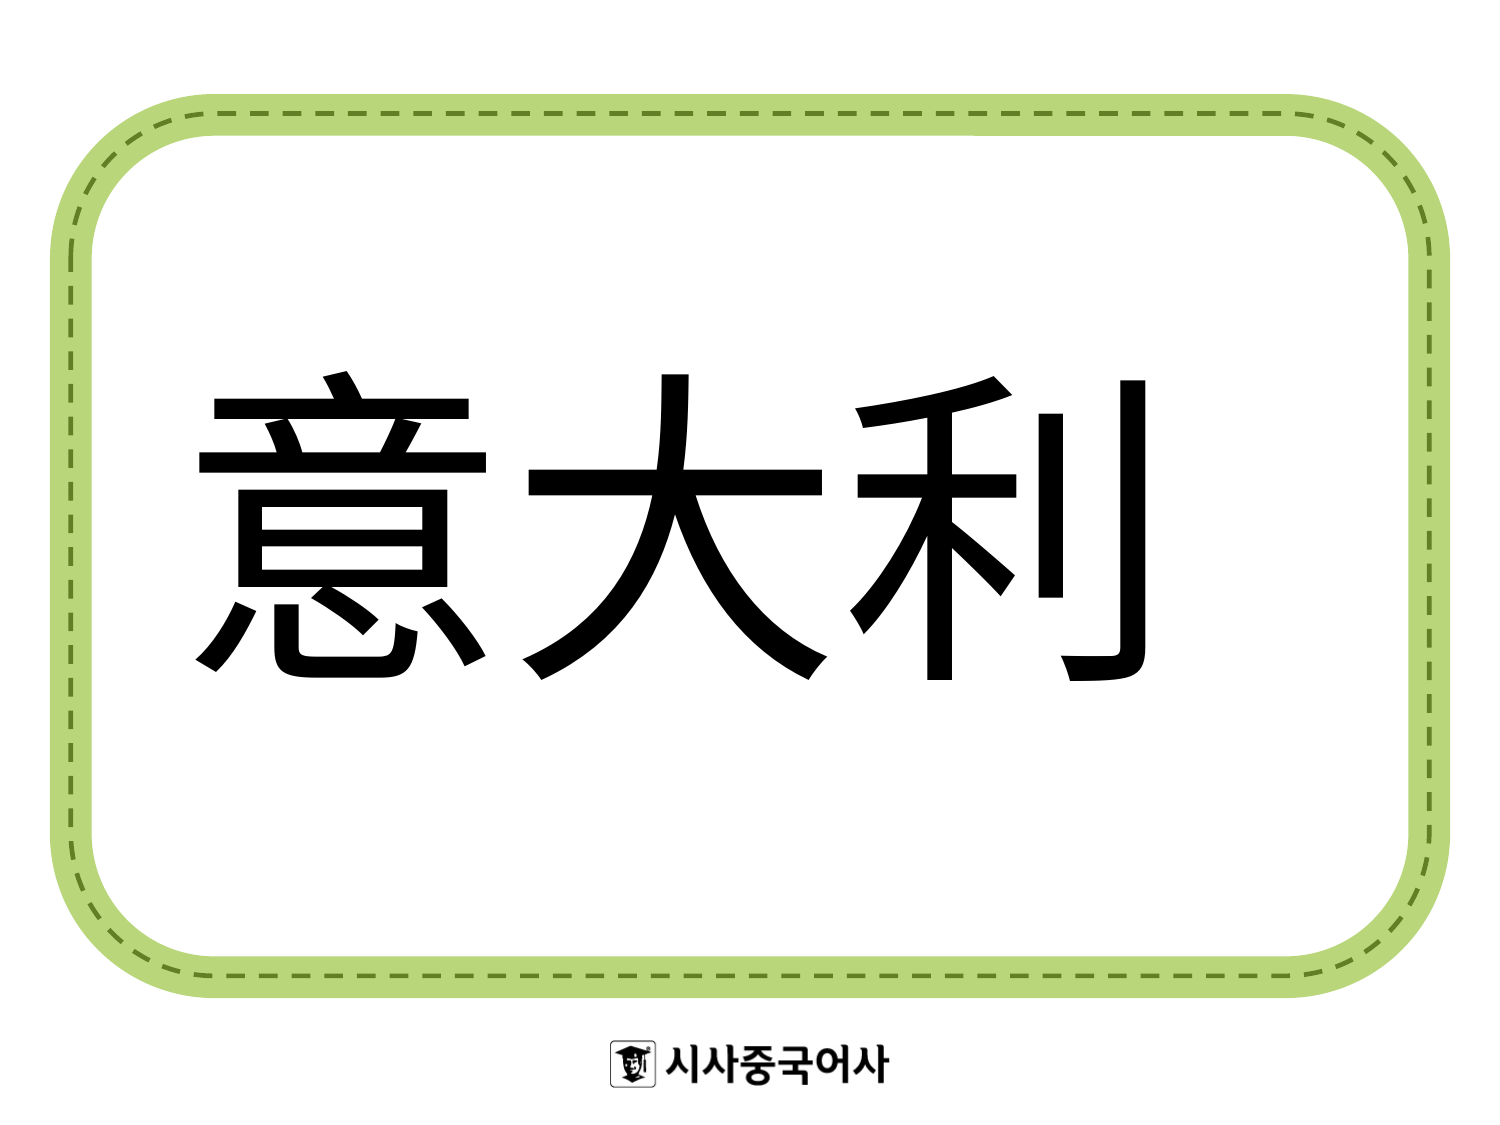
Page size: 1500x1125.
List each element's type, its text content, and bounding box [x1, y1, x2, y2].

picture [602, 1034, 898, 1094]
text_box 意大利 [145, 189, 1354, 853]
